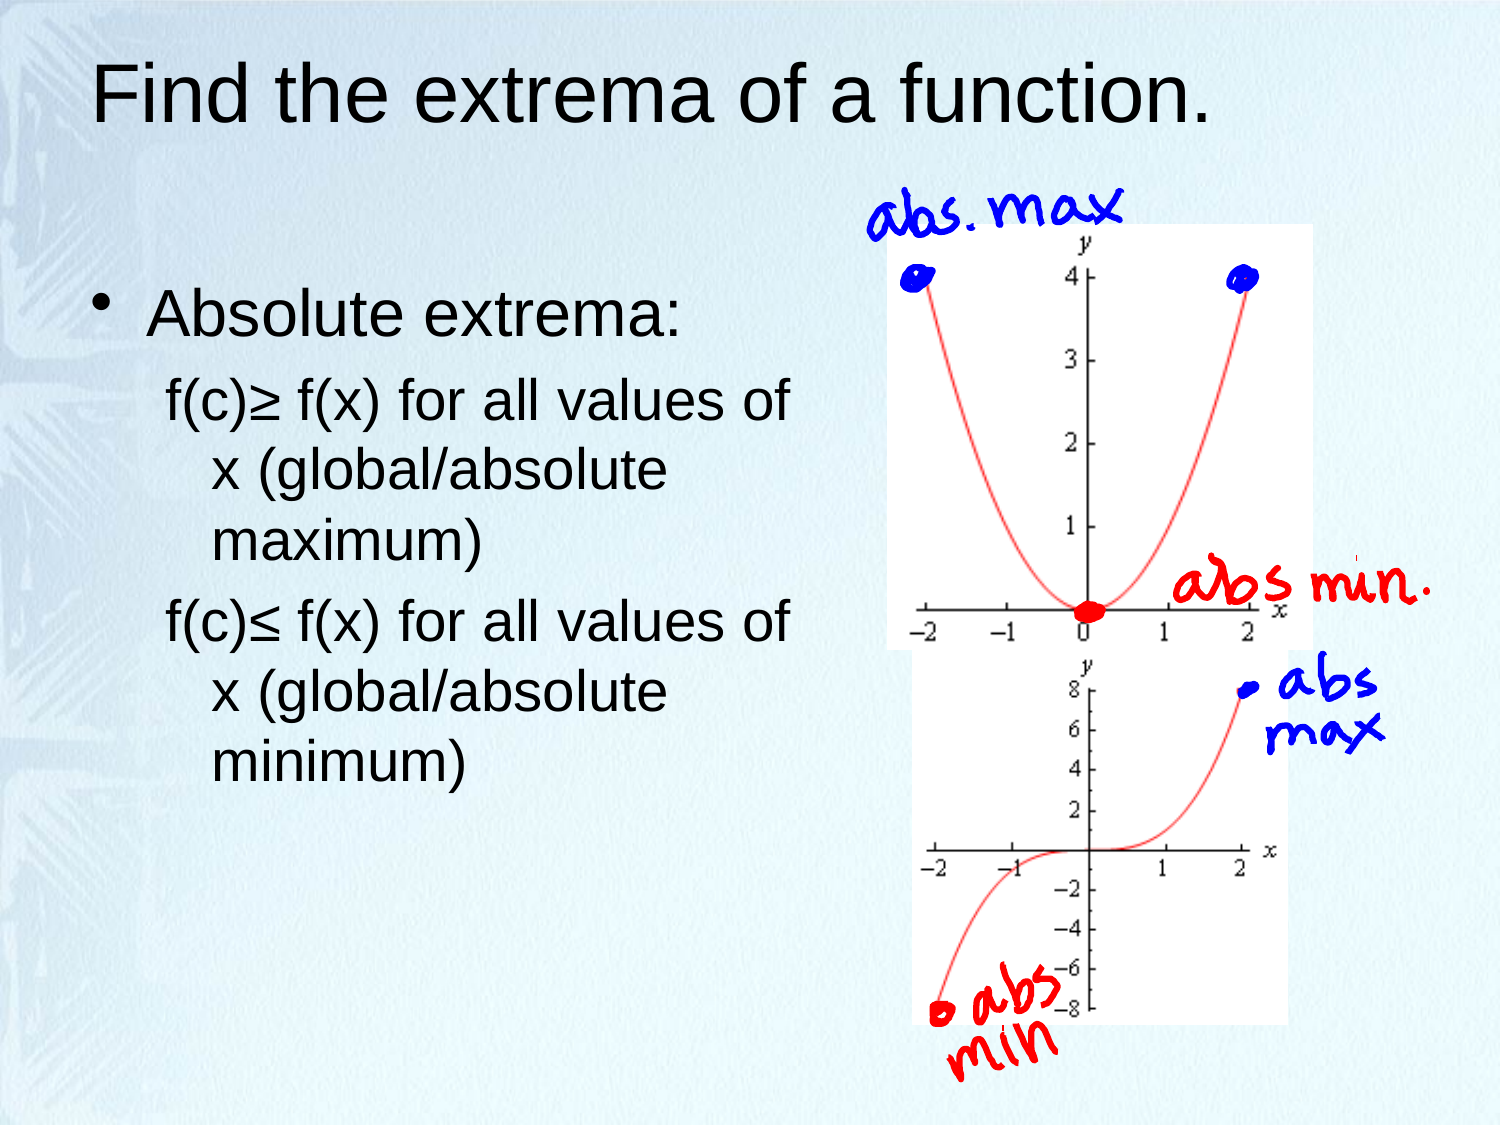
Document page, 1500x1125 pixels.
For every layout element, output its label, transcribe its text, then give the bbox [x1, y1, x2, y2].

text_box [1106, 210, 1121, 221]
list Absolute extrema: f(c)≥ f(x) for all values of x (global/absolute maximum) f(c)≤ f(x) for all values of x (global/absolute minimum) [74, 262, 838, 1013]
text_box [1368, 729, 1384, 740]
text_box [1379, 570, 1417, 603]
text_box [1322, 723, 1352, 744]
text_box [1356, 721, 1366, 729]
title Find the extrema of a function. [74, 44, 1426, 233]
text_box [1053, 197, 1095, 223]
text_box [939, 199, 958, 223]
picture [0, 0, 1500, 1125]
text_box [903, 189, 933, 223]
text_box [868, 204, 909, 240]
text_box [1019, 1035, 1058, 1061]
text_box [1002, 1035, 1019, 1064]
text_box [1320, 653, 1349, 700]
text_box [1356, 668, 1375, 696]
text_box [1291, 670, 1314, 695]
text_box [1316, 574, 1374, 601]
text_box [1094, 190, 1122, 223]
text_box [1090, 196, 1106, 212]
text_box [948, 1038, 1004, 1081]
text_box [989, 196, 1043, 223]
text_box [1291, 726, 1315, 744]
text_box [1346, 715, 1380, 754]
